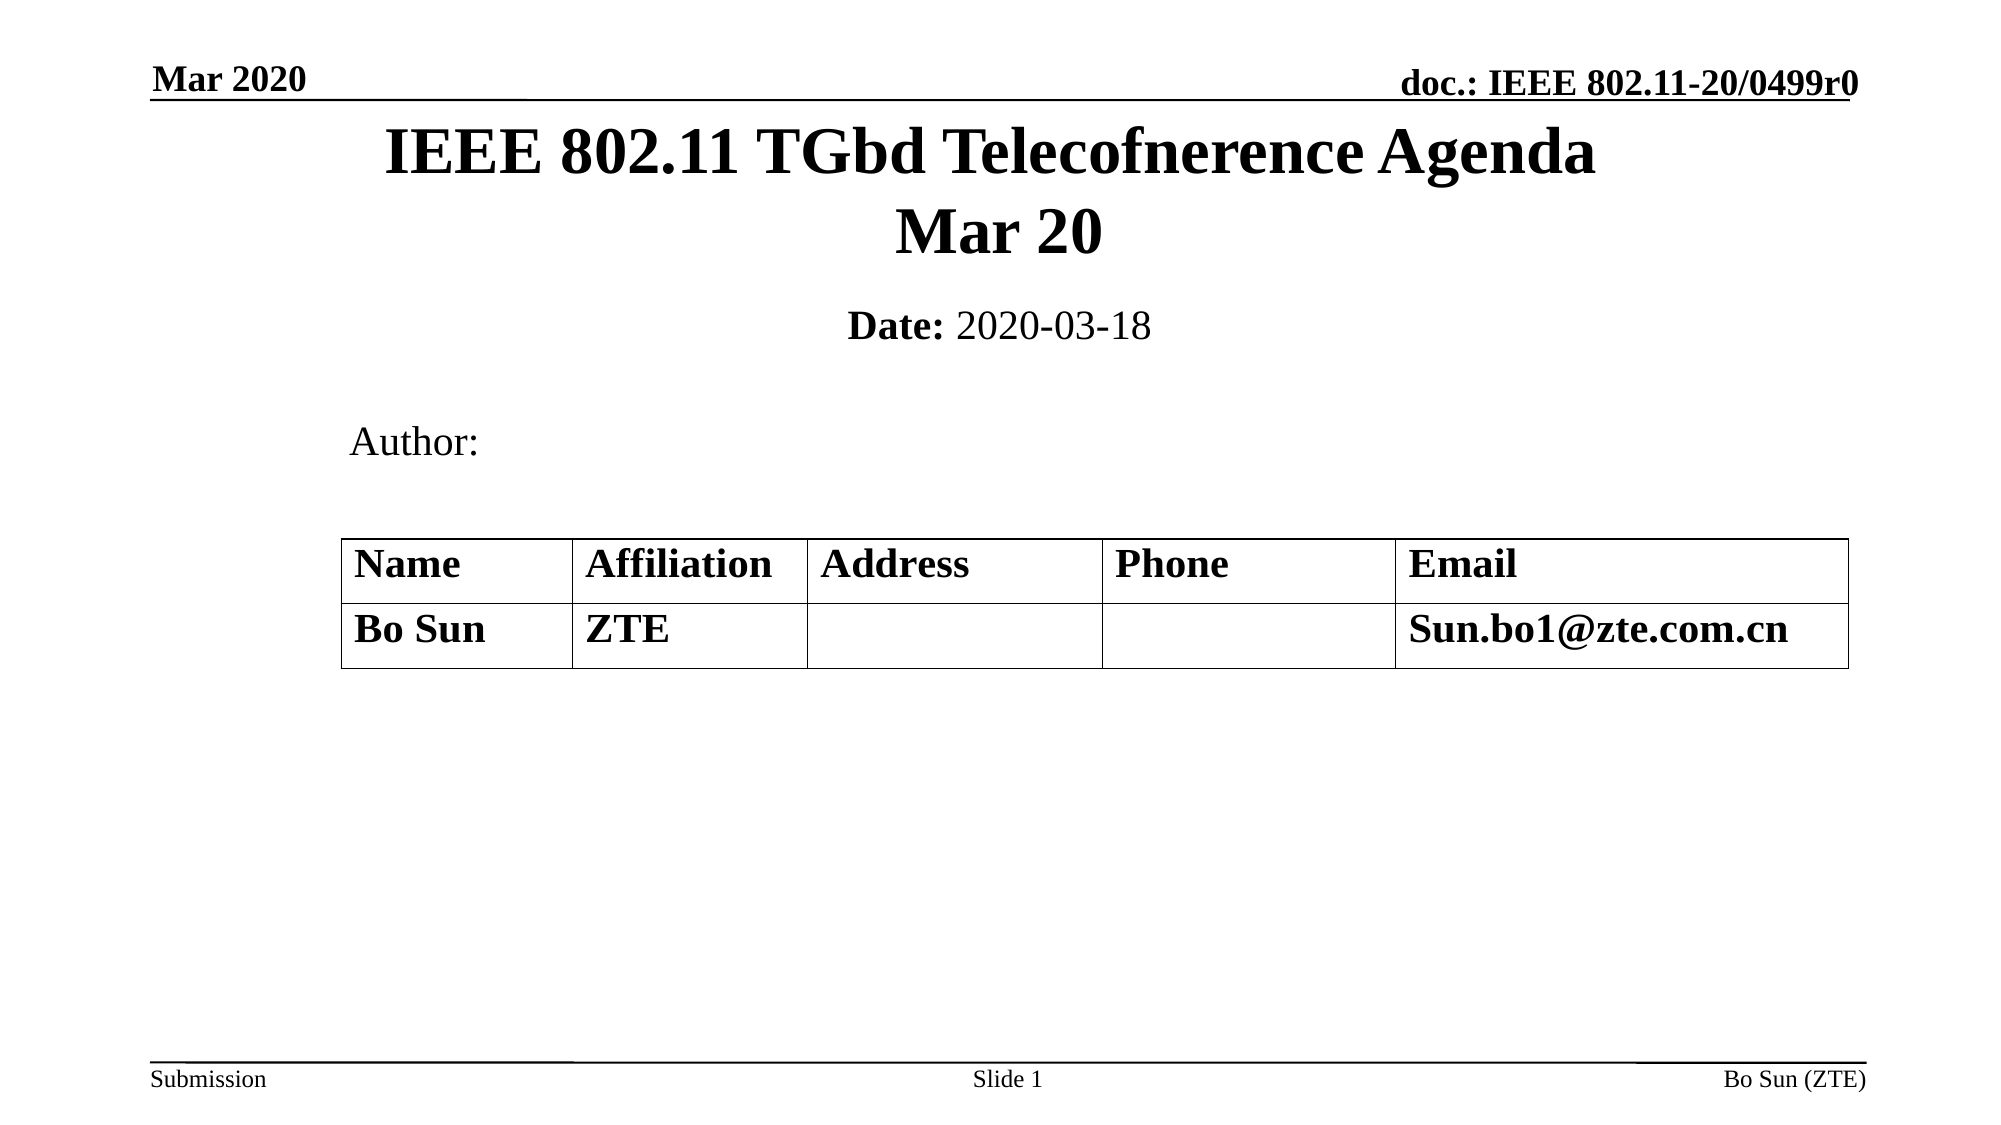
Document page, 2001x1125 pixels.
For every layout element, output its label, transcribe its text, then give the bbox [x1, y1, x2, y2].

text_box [323, 538, 1874, 723]
slide_number Slide [949, 1061, 1067, 1123]
text_box IEEE 802.11 TGbd Telecofnerence Agenda Mar 20 [295, 99, 1705, 275]
footer Bo Sun (ZTE) [1169, 1061, 1867, 1093]
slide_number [152, 54, 563, 100]
text_box Author: [323, 406, 562, 469]
text_box Date: 2020-03-18 [362, 290, 1638, 353]
